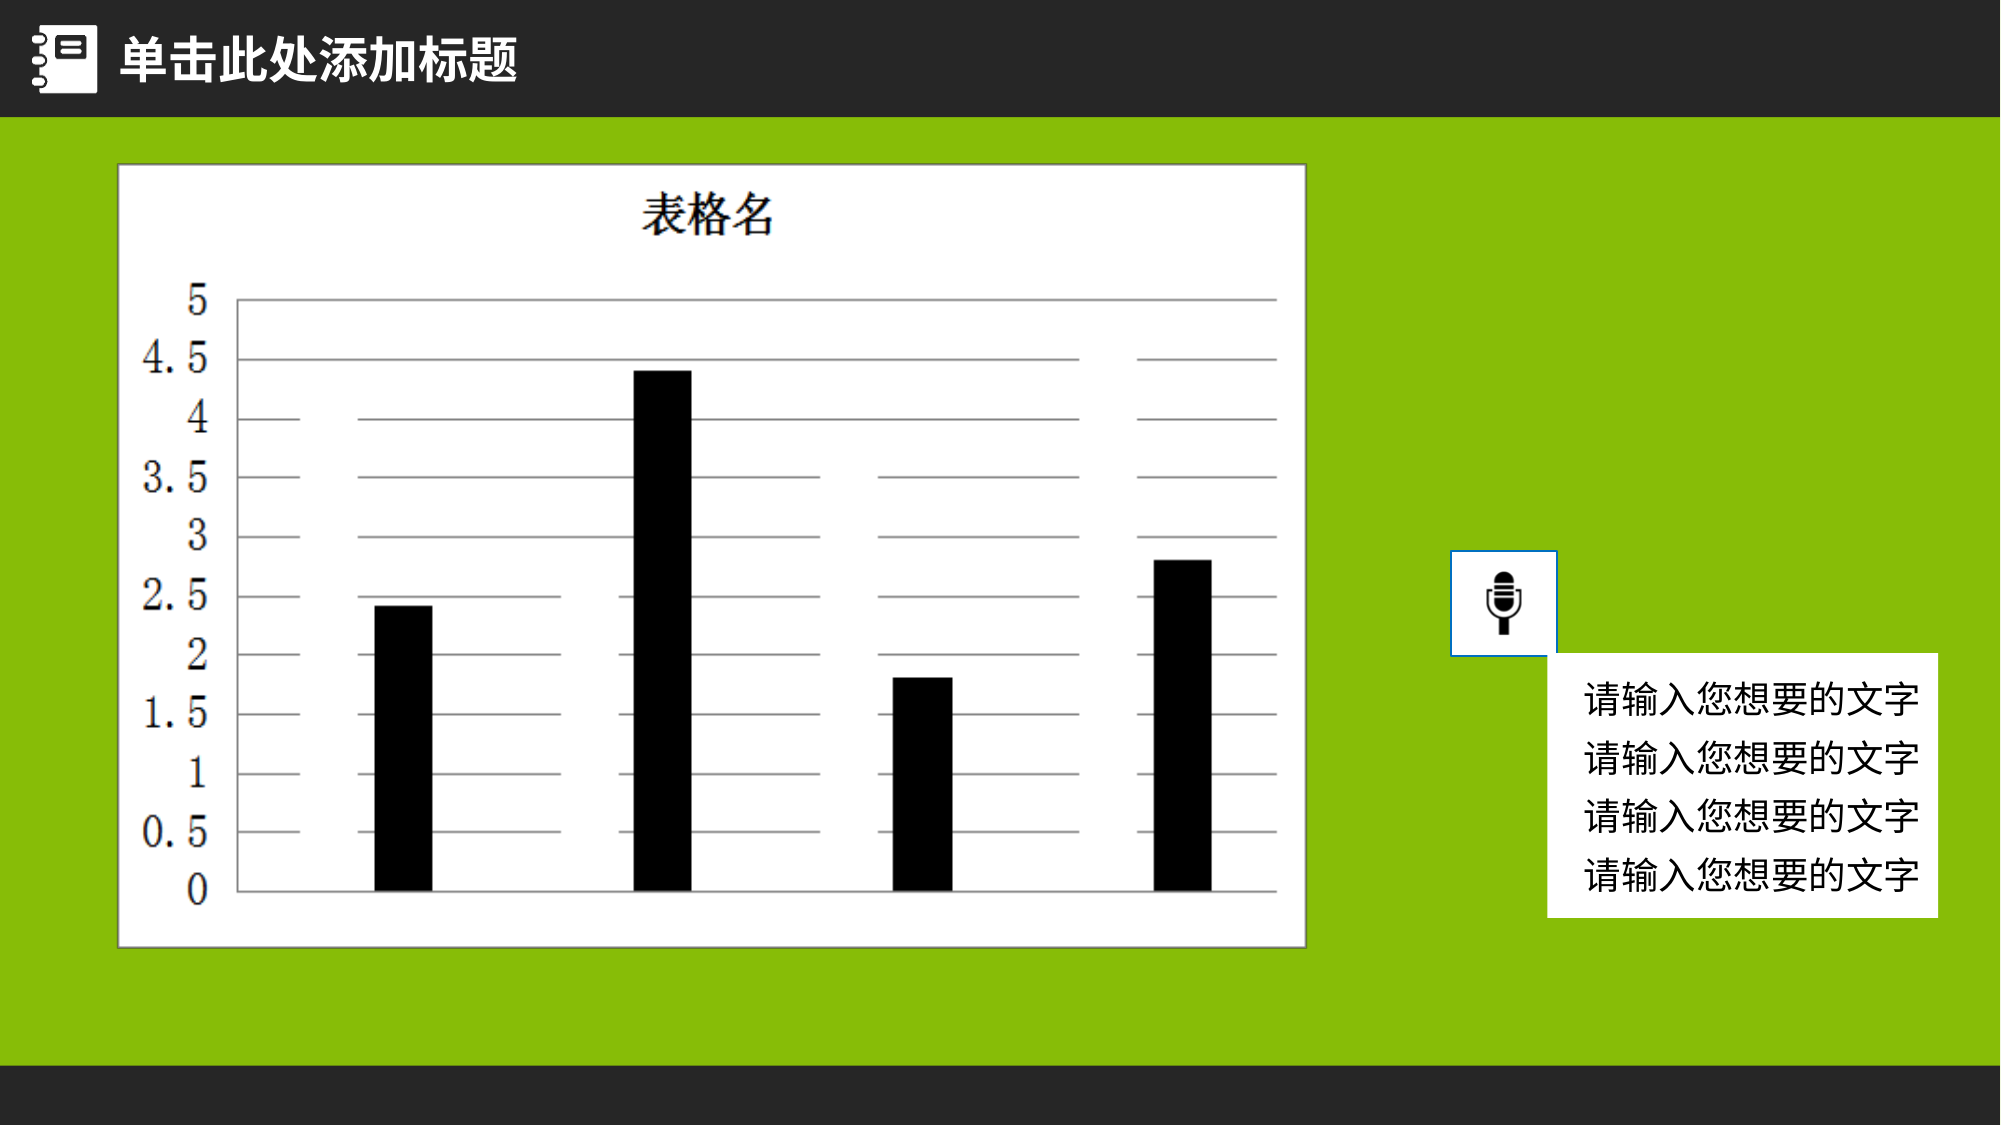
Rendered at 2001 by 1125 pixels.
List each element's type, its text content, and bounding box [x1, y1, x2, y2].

picture [0, 0, 2001, 1125]
picture [27, 20, 104, 98]
text_box 单击此处添加标题 [104, 21, 542, 97]
text_box [0, 1065, 2000, 1125]
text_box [1451, 550, 1939, 918]
text_box [0, 0, 2000, 118]
